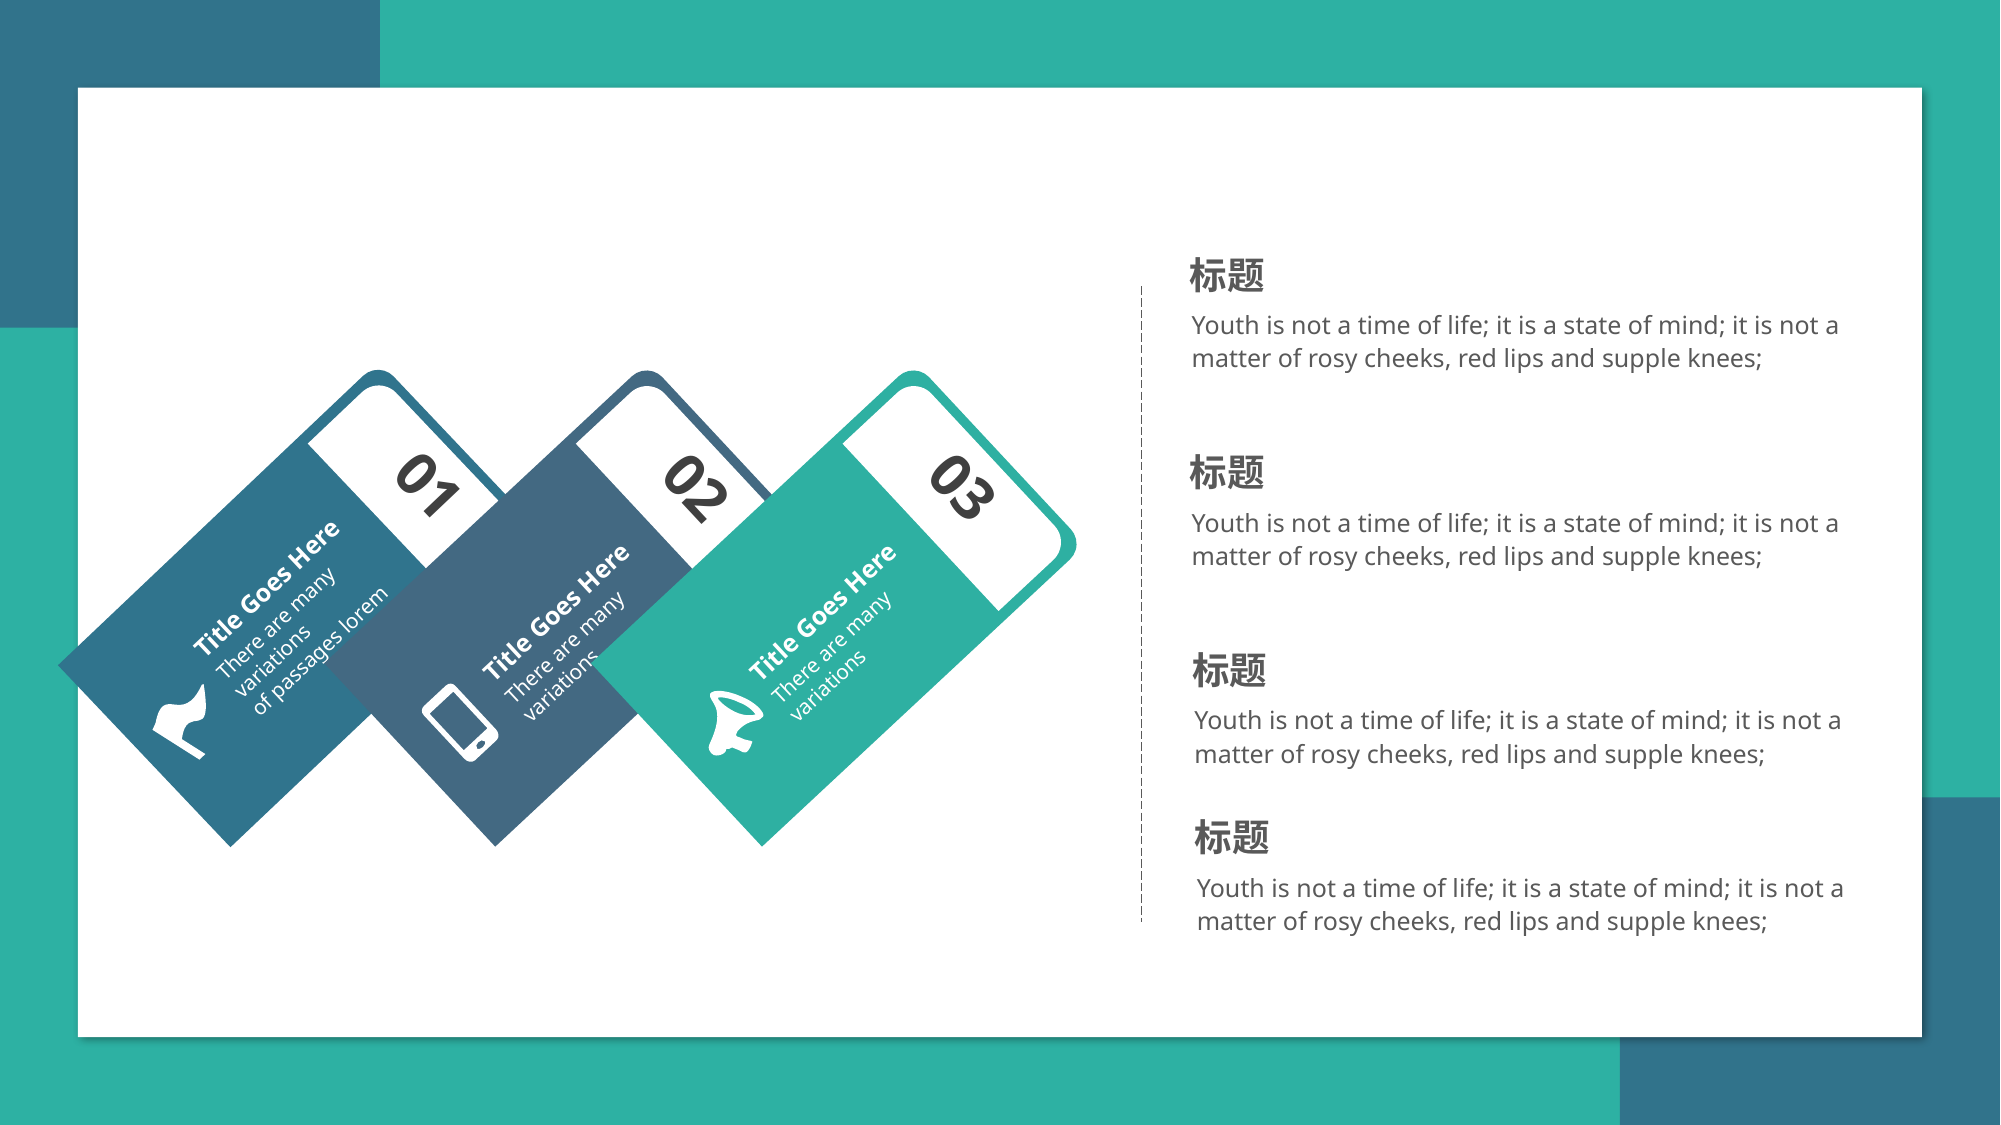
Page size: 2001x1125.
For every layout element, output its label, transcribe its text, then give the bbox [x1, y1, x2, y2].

text_box 标题 [1174, 244, 1280, 305]
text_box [616, 478, 1060, 759]
text_box Youth is not a time of life; it is a state of mind; it is not a matter of rosy cheeks, red lips and supple knees; [1179, 694, 1928, 776]
text_box 标题 [1180, 807, 1285, 867]
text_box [350, 478, 793, 761]
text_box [83, 478, 350, 757]
text_box Youth is not a time of life; it is a state of mind; it is not a matter of rosy cheeks, red lips and supple knees; [1176, 496, 1926, 578]
text_box Youth is not a time of life; it is a state of mind; it is not a matter of rosy cheeks, red lips and supple knees; [1176, 298, 1926, 381]
text_box 标题 [1174, 442, 1280, 502]
text_box 标题 [1177, 639, 1283, 700]
text_box Youth is not a time of life; it is a state of mind; it is not a matter of rosy cheeks, red lips and supple knees; [1182, 861, 1931, 943]
